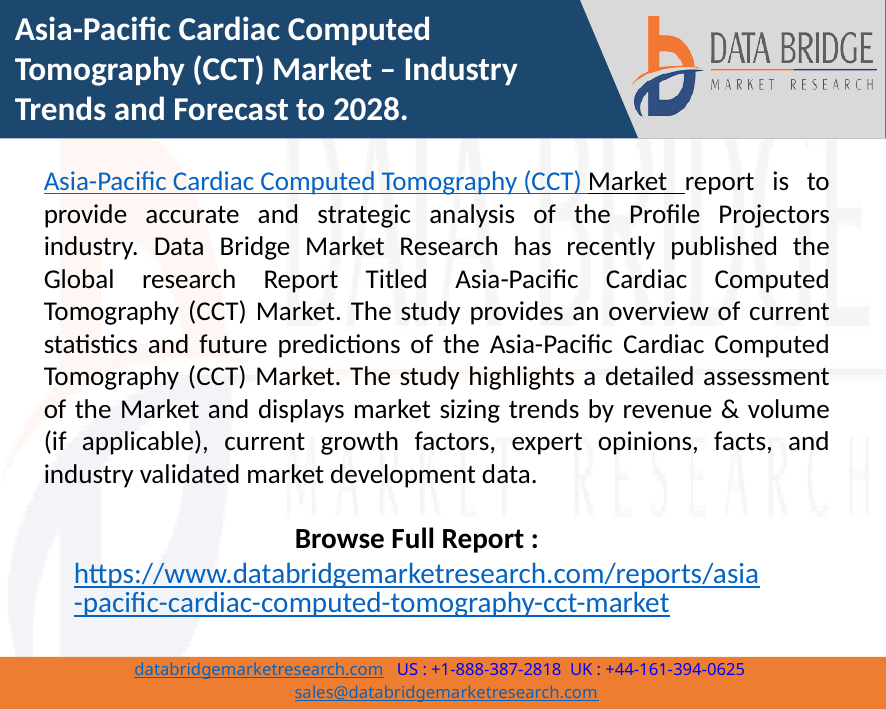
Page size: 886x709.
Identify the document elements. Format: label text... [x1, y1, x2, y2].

text_box Browse Full Report : https://www.databridgemarketresearch.com/reports/asia-pacific-cardiac-computed-tomography-cct-market [59, 512, 782, 597]
slide_number 1 [641, 593, 820, 622]
text_box Asia-Pacific Cardiac Computed Tomography (CCT) Market – Industry Trends and Forecast to 2028. [0, 0, 583, 135]
picture [631, 16, 877, 117]
text_box Asia-Pacific Cardiac Computed Tomography (CCT) Market report is to provide accurate and strategic analysis of the Profile Projectors industry. Data Bridge Market Research has recently published the Global research Report Titled Asia-Pacific Cardiac Computed Tomography (CCT) Market. The study provides an overview of current statistics and future predictions of the Asia-Pacific Cardiac Computed Tomography (CCT) Market. The study highlights a detailed assessment of the Market and displays market sizing trends by revenue & volume (if applicable), current growth factors, expert opinions, facts, and industry validated market development data. [28, 156, 845, 496]
